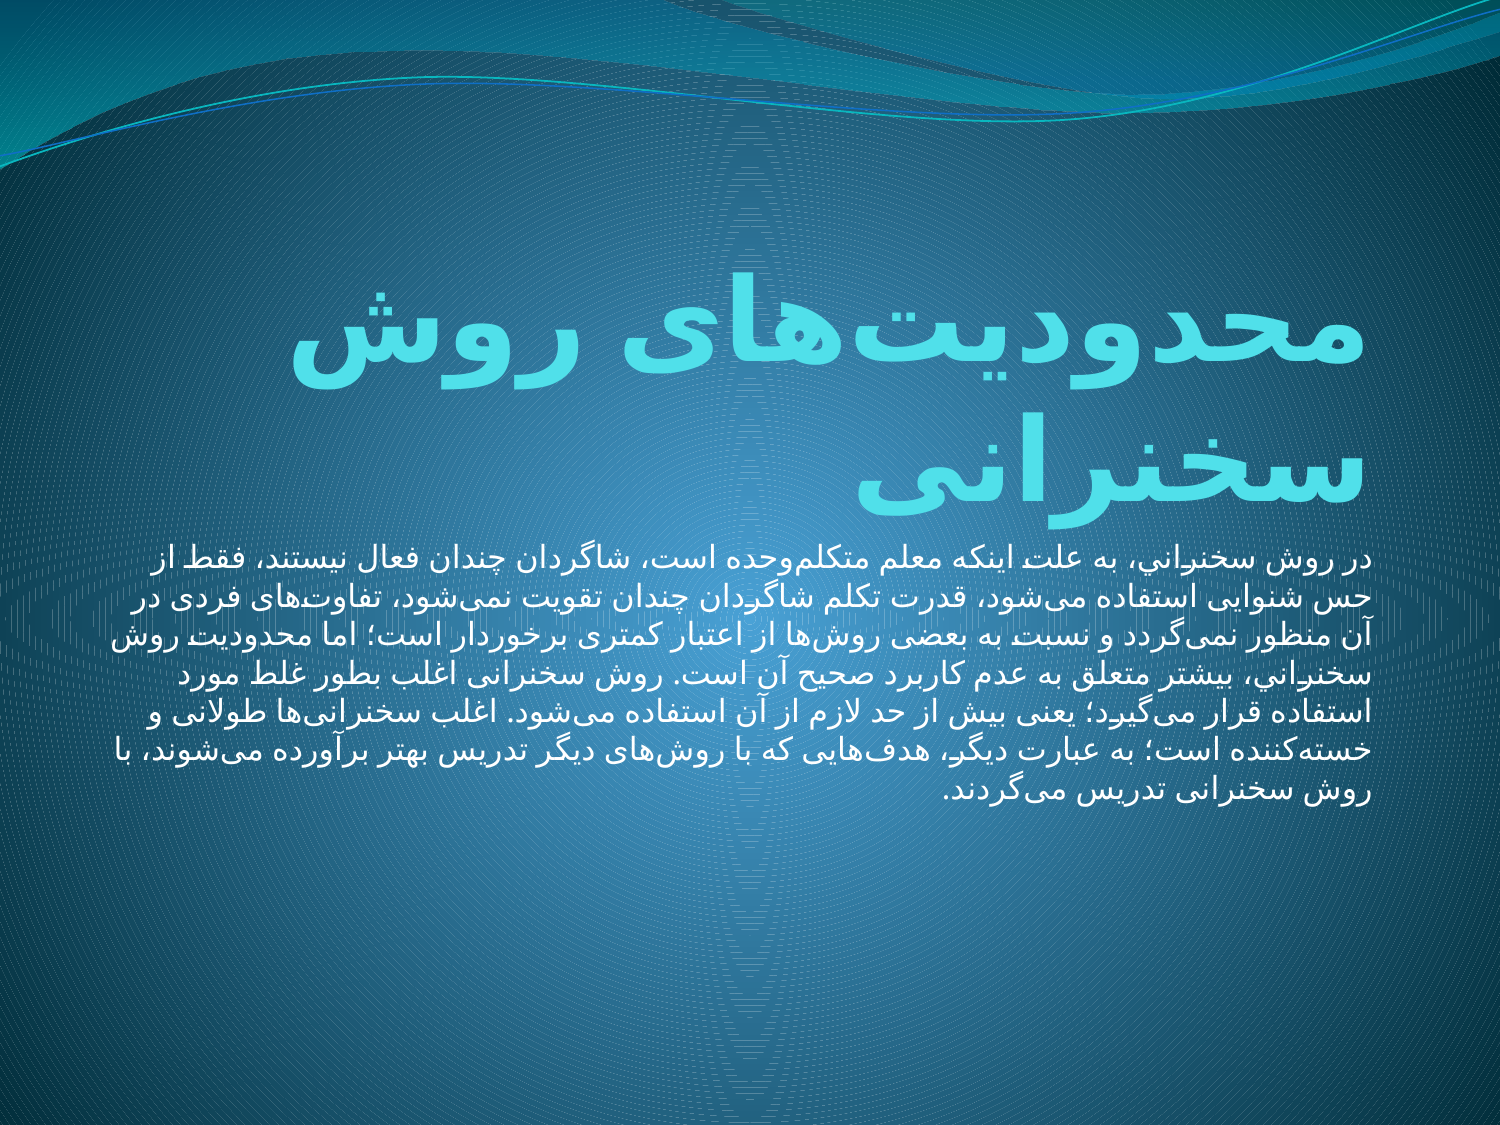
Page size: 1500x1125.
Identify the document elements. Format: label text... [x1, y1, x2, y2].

subtitle در روش سخنراني، به علت اينکه معلم متکلم‌وحده است، شاگردان چندان فعال نيستند، فقط از حس شنوايى استفاده مى‌شود، قدرت تکلم شاگردان چندان تقويت نمى‌شود، تفاوت‌هاى فردى در آن منظور نمى‌گردد و نسبت به بعضى روش‌ها از اعتبار کمترى برخوردار است؛ اما محدوديت روش سخنراني، بيشتر متعلق به عدم کاربرد صحيح آن است. روش سخنرانى اغلب بطور غلط مورد استفاده قرار مى‌گيرد؛ يعنى بيش از حد لازم از آن استفاده مى‌شود. اغلب سخنرانى‌ها طولانى و خسته‌کننده است؛ به عبارت ديگر، هدف‌هايى که با روش‌هاى ديگر تدريس بهتر برآورده مى‌شوند، با روش سخنرانى تدريس مى‌گردند. [87, 529, 1376, 818]
title محدودیت‌های روش سخنرانی [87, 224, 1376, 525]
